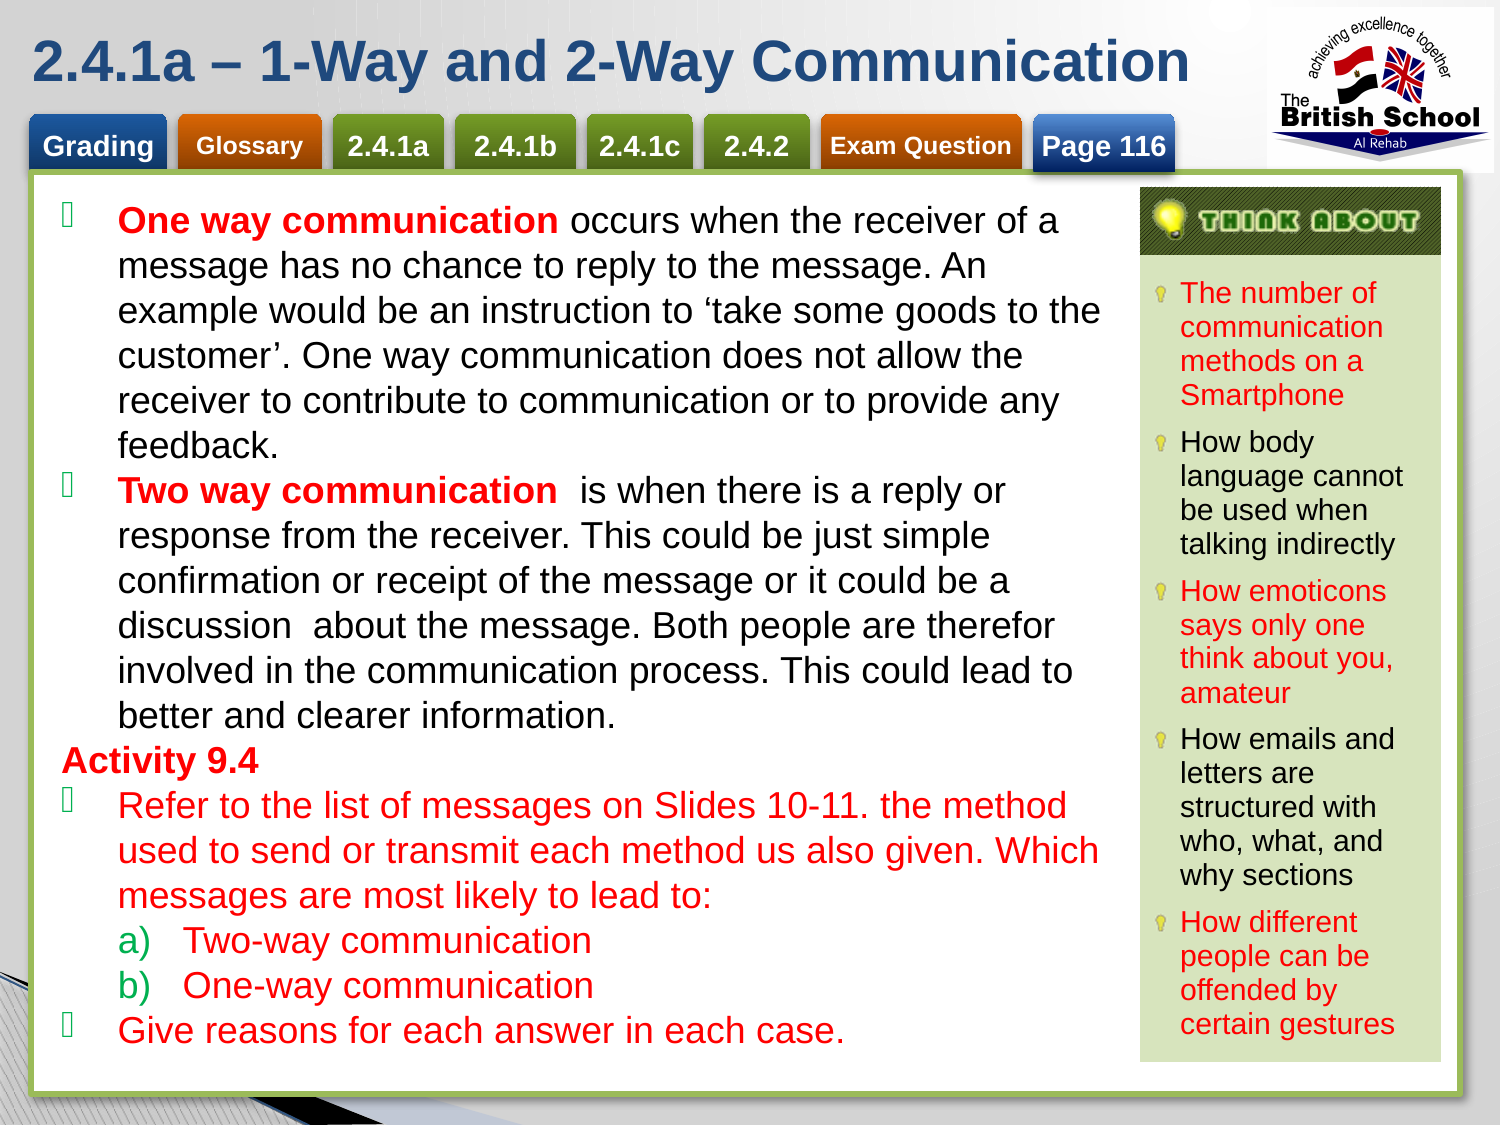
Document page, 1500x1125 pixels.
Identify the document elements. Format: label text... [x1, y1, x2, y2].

picture [1151, 282, 1169, 304]
picture [1151, 911, 1169, 933]
table_header [1140, 187, 1441, 255]
picture [1151, 579, 1169, 602]
text_box One way communication occurs when the receiver of a message has no chance to reply to the message. An example would be an instruction to ‘take some goods to the customer’. One way communication does not allow the receiver to contribute to communication or to provide any feedback. Two way communication is when there is a reply or response from the receiver. This could be just simple confirmation or receipt of the message or it could be a discussion about the message. Both people are therefor involved in the communication process. This could lead to better and clearer information. Activity 9.4 Refer to the list of messages on Slides 10-11. the method used to send or transmit each method us also given. Which messages are most likely to lead to: Two-way communication One-way communication Give reasons for each answer in each case. [46, 188, 1123, 1059]
picture [1151, 728, 1169, 750]
table_cell The number of communication methods on a Smartphone How body language cannot be used when talking indirectly How emoticons says only one think about you, amateur How emails and letters are structured with who, what, and why sections How different people can be offended by certain gestures [1140, 255, 1441, 1062]
picture [1151, 196, 1425, 245]
picture [1267, 7, 1495, 173]
picture [1151, 431, 1169, 453]
text_box Page 116 [1033, 113, 1176, 173]
title 2.4.1a – 1-Way and 2-Way Communication [17, 7, 1270, 110]
picture [281, 1114, 303, 1125]
